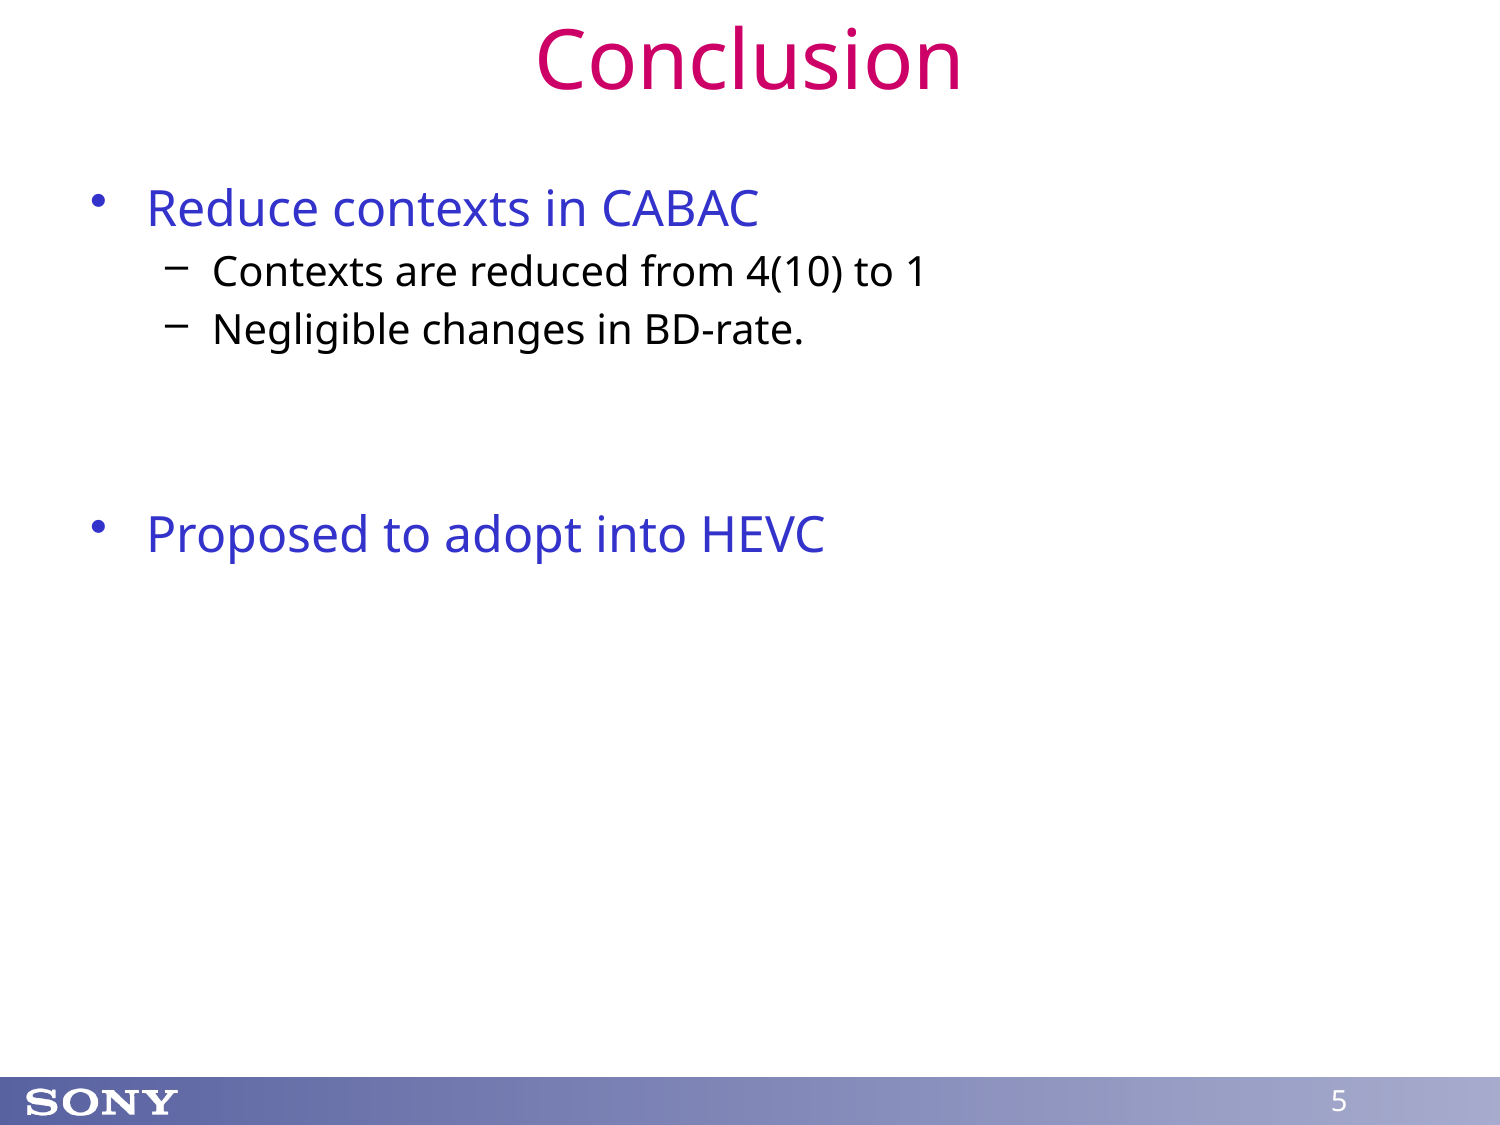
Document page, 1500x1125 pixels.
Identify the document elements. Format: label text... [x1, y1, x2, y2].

list Reduce contexts in CABAC Contexts are reduced from 4(10) to 1 Negligible changes in BD-rate. Proposed to adopt into HEVC [74, 168, 1444, 1032]
title Conclusion [112, 0, 1388, 115]
slide_number 5 [1049, 1074, 1363, 1125]
picture [26, 1088, 178, 1116]
